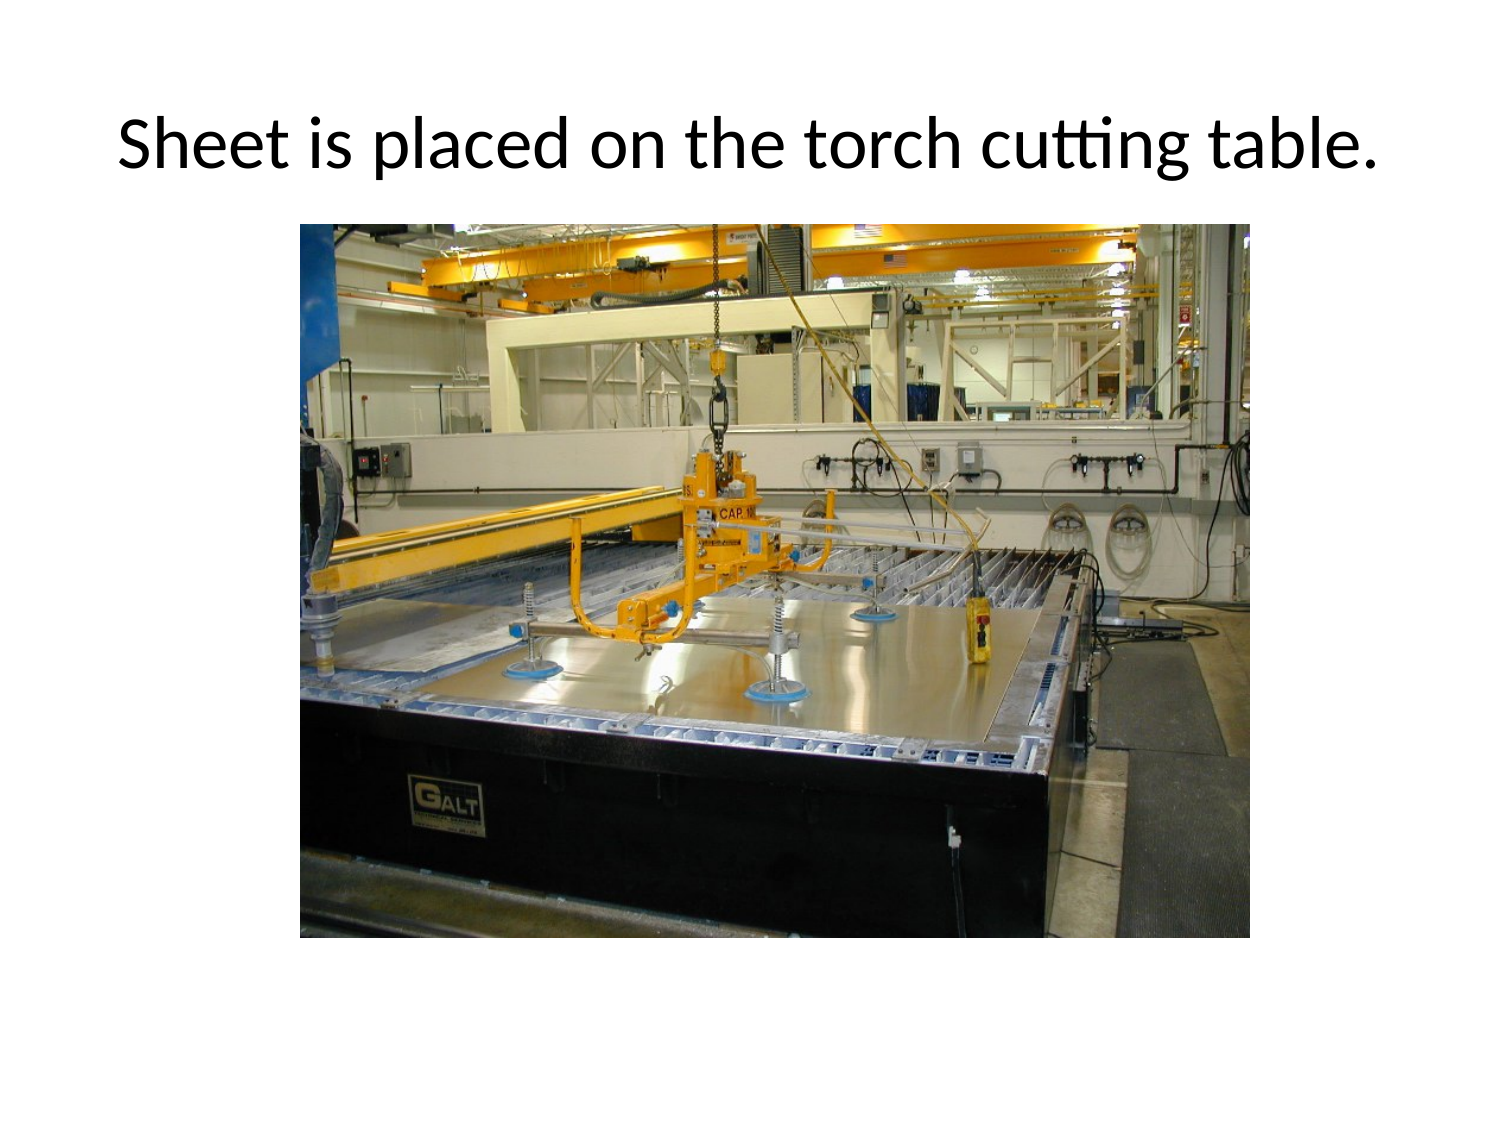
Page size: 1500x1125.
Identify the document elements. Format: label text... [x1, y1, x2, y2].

picture [299, 224, 1251, 938]
title Sheet is placed on the torch cutting table. [75, 45, 1425, 233]
